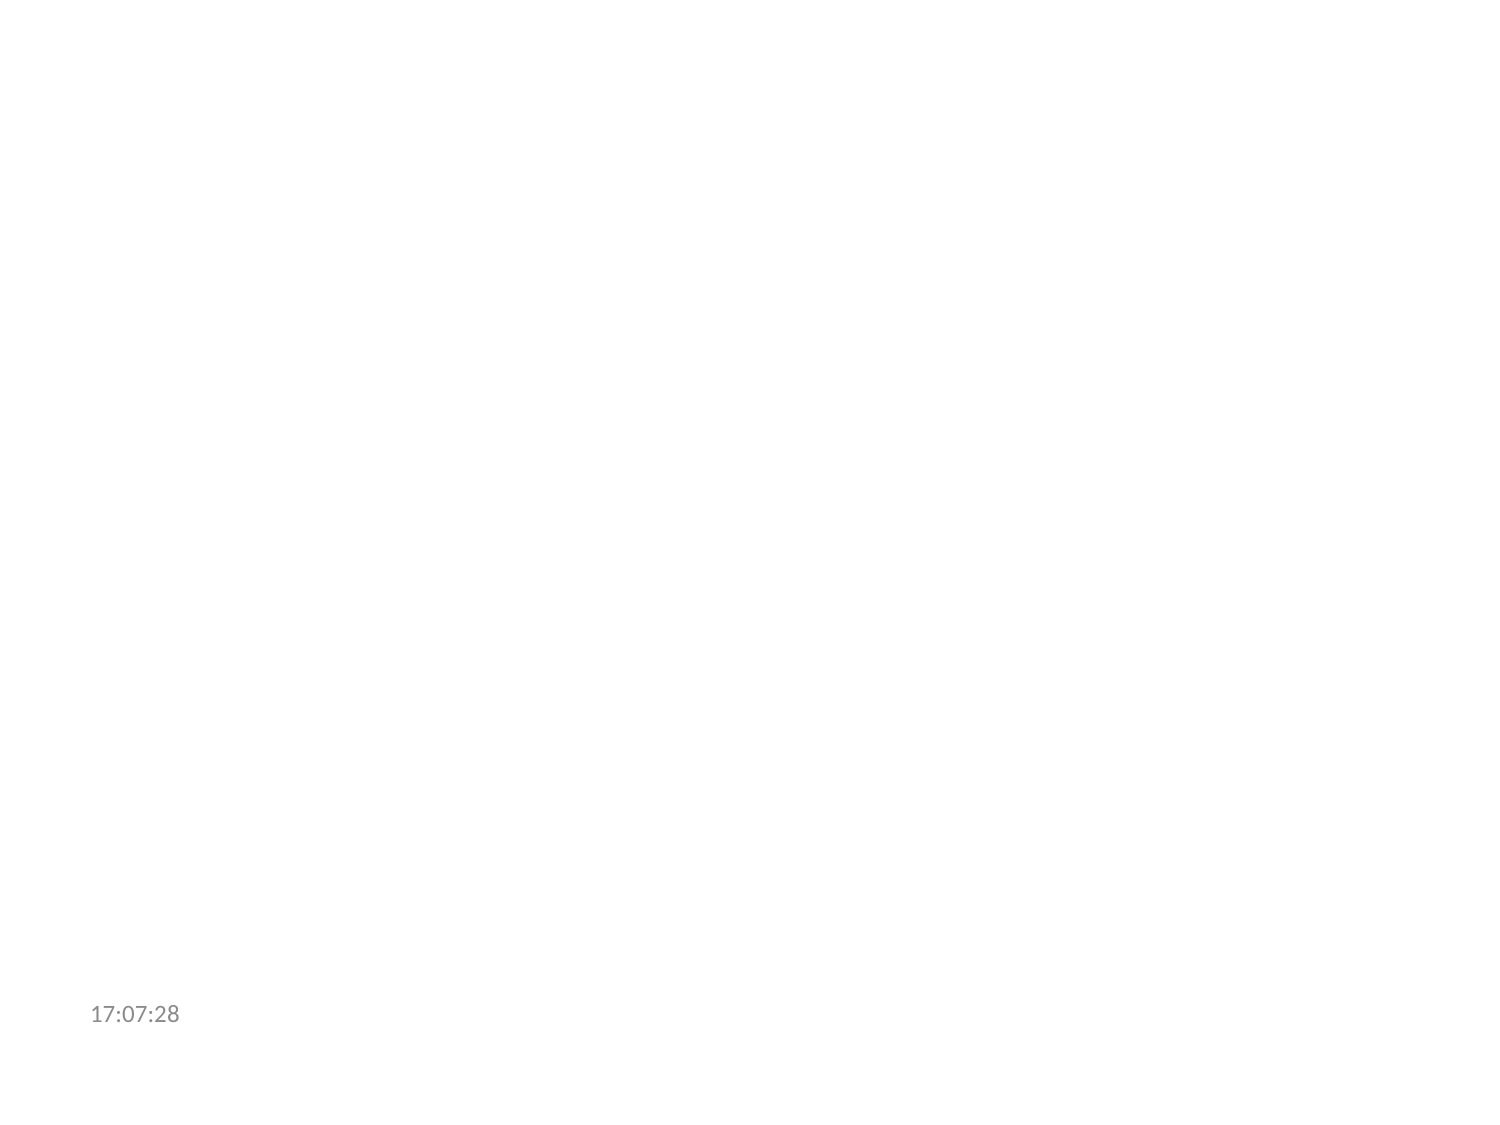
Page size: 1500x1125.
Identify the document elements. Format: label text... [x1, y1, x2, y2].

text_box 15:35:09 [75, 982, 425, 1043]
